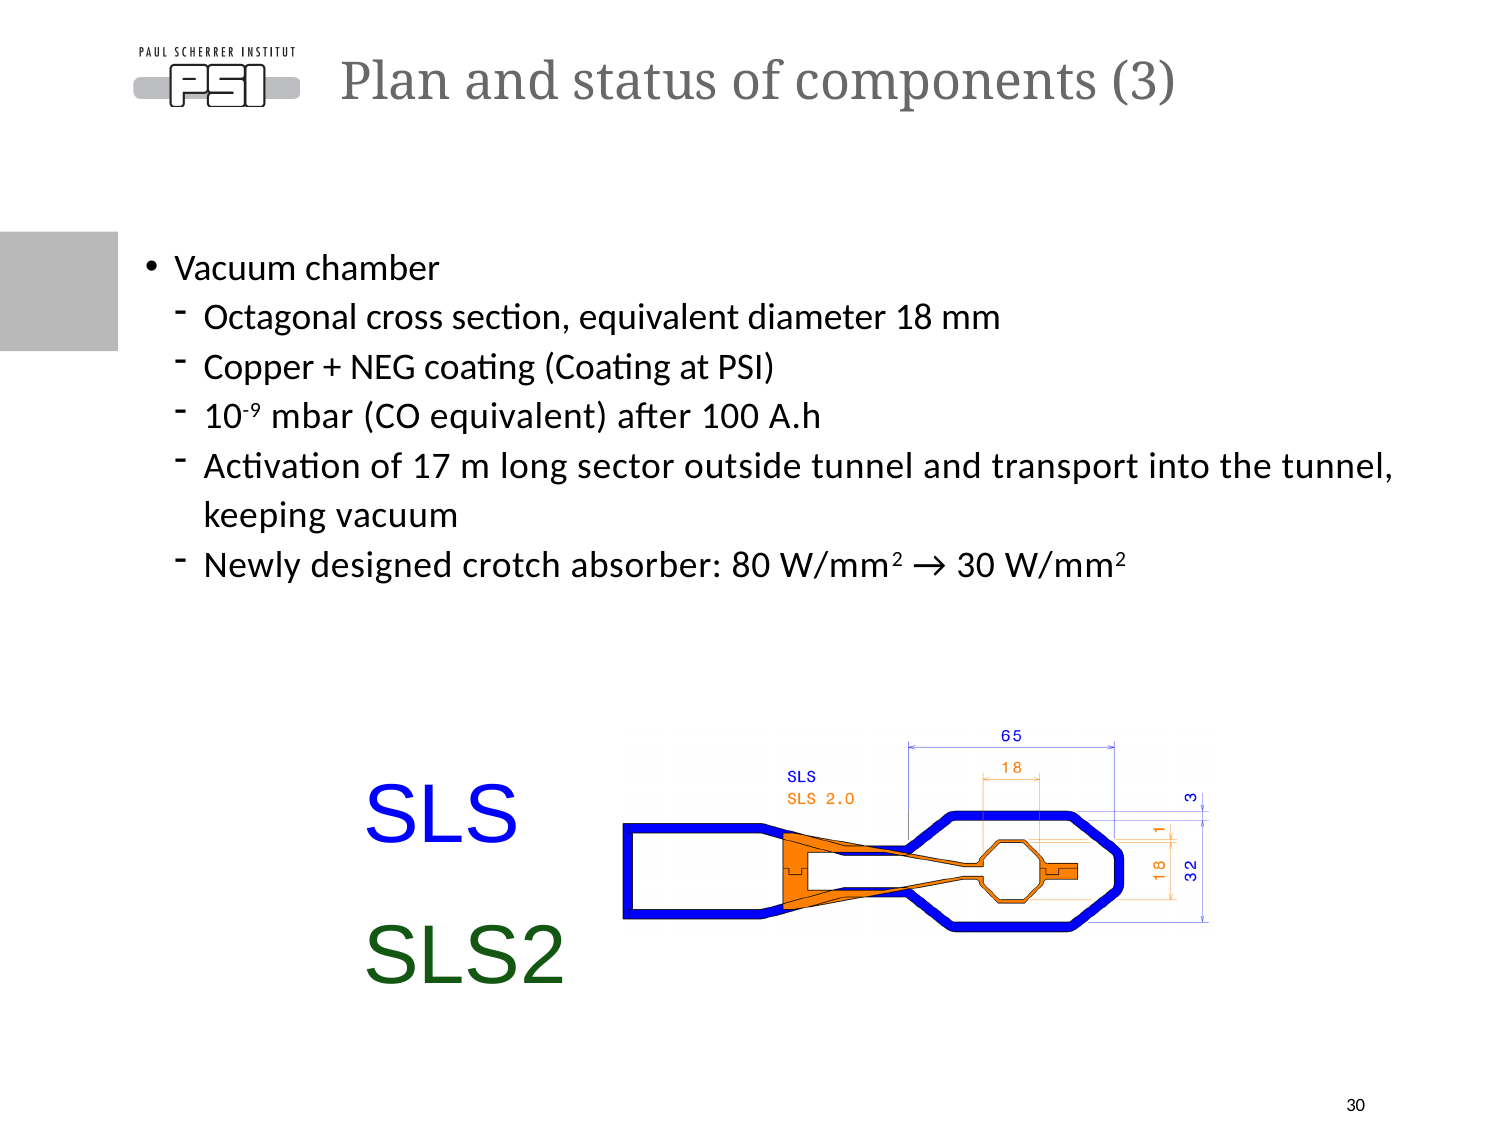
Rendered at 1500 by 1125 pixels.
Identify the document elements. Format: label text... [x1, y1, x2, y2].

list Vacuum chamber Octagonal cross section, equivalent diameter 18 mm Copper + NEG coating (Coating at PSI) 10-9 mbar (CO equivalent) after 100 A.h Activation of 17 m long sector outside tunnel and transport into the tunnel, keeping vacuum Newly designed crotch absorber: 80 W/mm2 → 30 W/mm2 [145, 238, 1496, 728]
picture [619, 725, 1212, 936]
text_box SLS SLS2 [348, 751, 582, 1008]
slide_number 30 [1346, 1092, 1441, 1125]
title Plan and status of components (3) [340, 47, 1442, 132]
